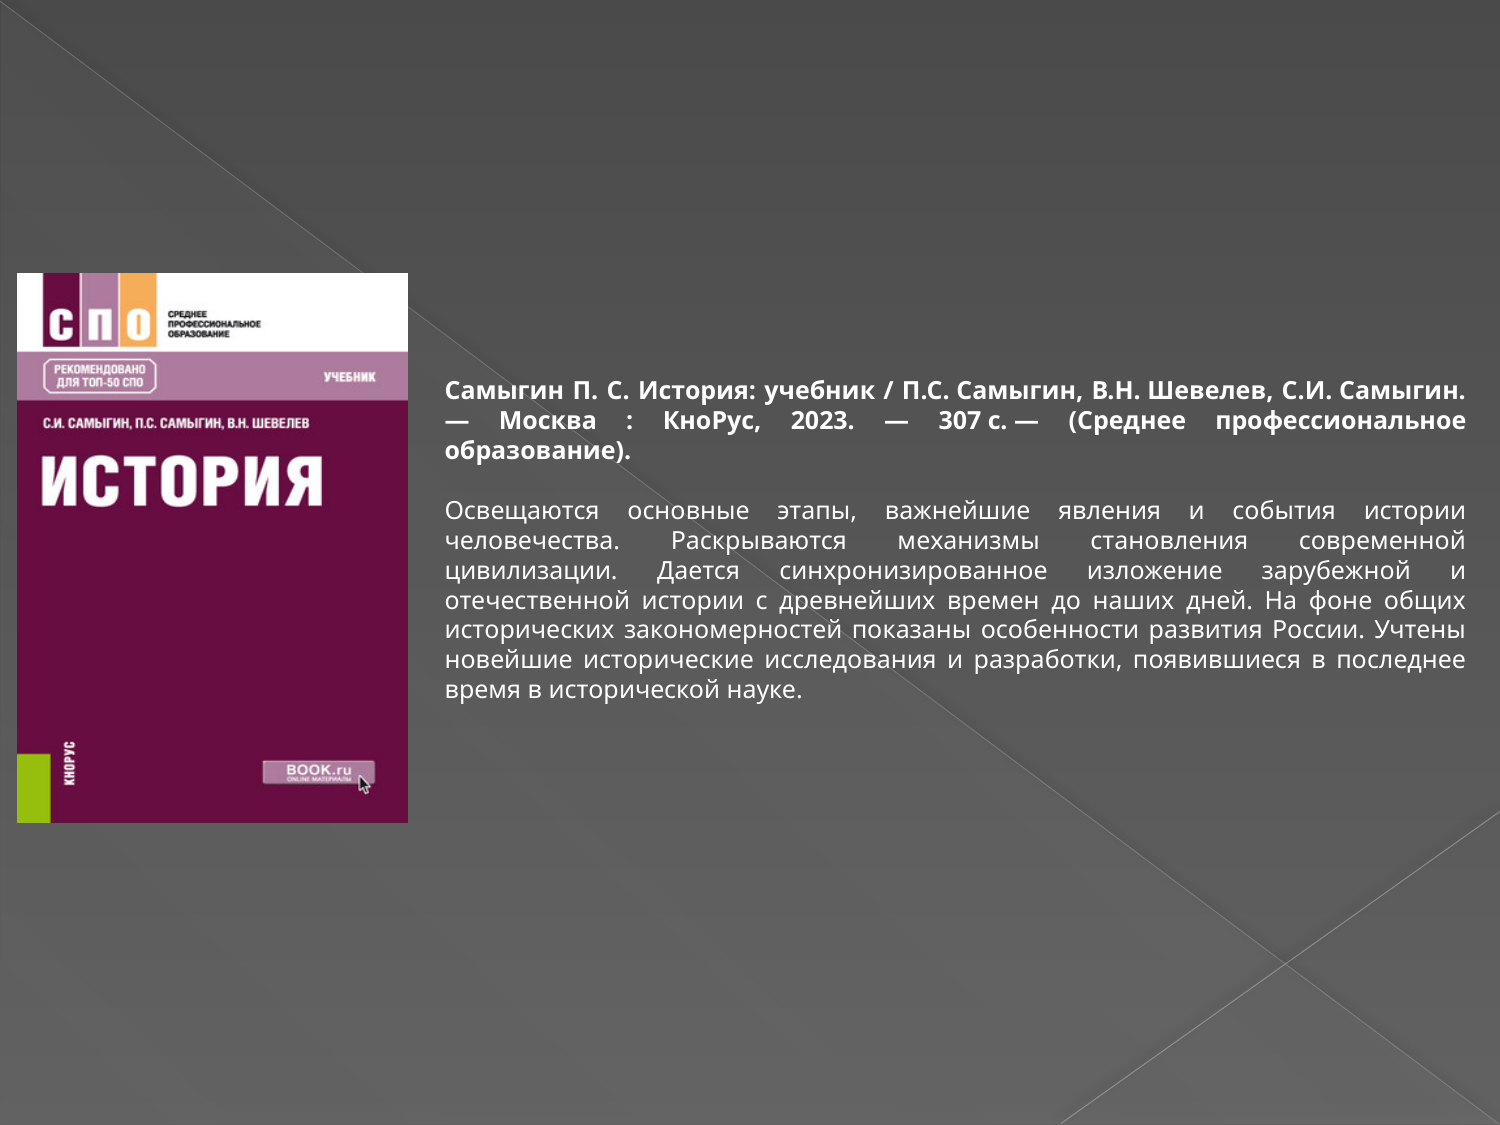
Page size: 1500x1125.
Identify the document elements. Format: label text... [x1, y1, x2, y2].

picture [17, 273, 408, 823]
text_box Самыгин П. С. История: учебник / П.С. Самыгин, В.Н. Шевелев, С.И. Самыгин. — Москва : КноРус, 2023. — 307 с. — (Среднее профессиональное образование). Освещаются основные этапы, важнейшие явления и события истории человечества. Раскрываются механизмы становления современной цивилизации. Дается синхронизированное изложение зарубежной и отечественной истории с древнейших времен до наших дней. На фоне общих исторических закономерностей показаны особенности развития России. Учтены новейшие исторические исследования и разработки, появившиеся в последнее время в исторической науке. [429, 367, 1483, 712]
